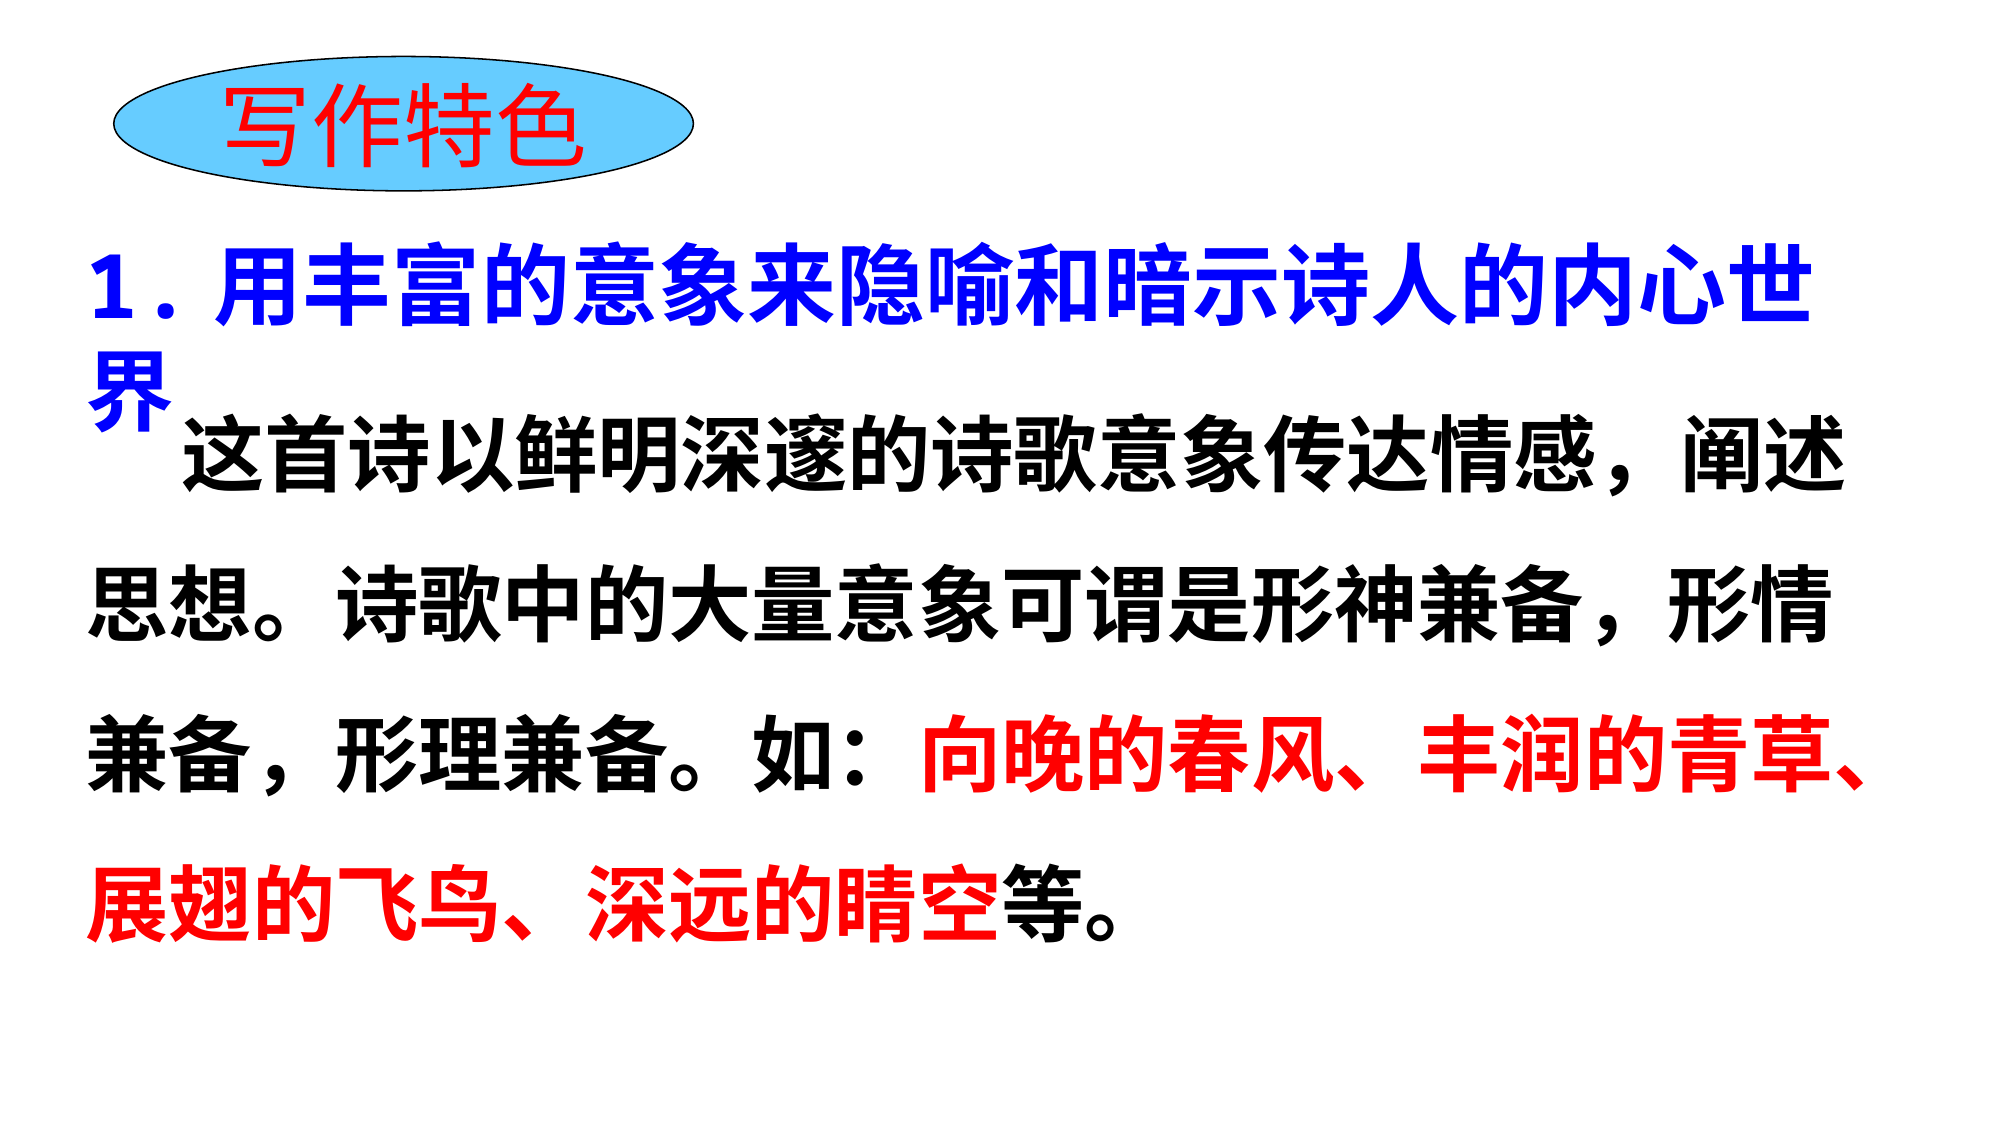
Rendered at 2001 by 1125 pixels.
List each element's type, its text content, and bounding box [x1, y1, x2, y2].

text_box 这首诗以鲜明深邃的诗歌意象传达情感，阐述思想。诗歌中的大量意象可谓是形神兼备，形情兼备，形理兼备。如：向晚的春风、丰润的青草、展翅的飞鸟、深远的睛空等。 [70, 344, 1898, 959]
text_box 写作特色 [113, 56, 694, 191]
text_box 1.用丰富的意象来隐喻和暗示诗人的内心世界 [70, 221, 1898, 344]
